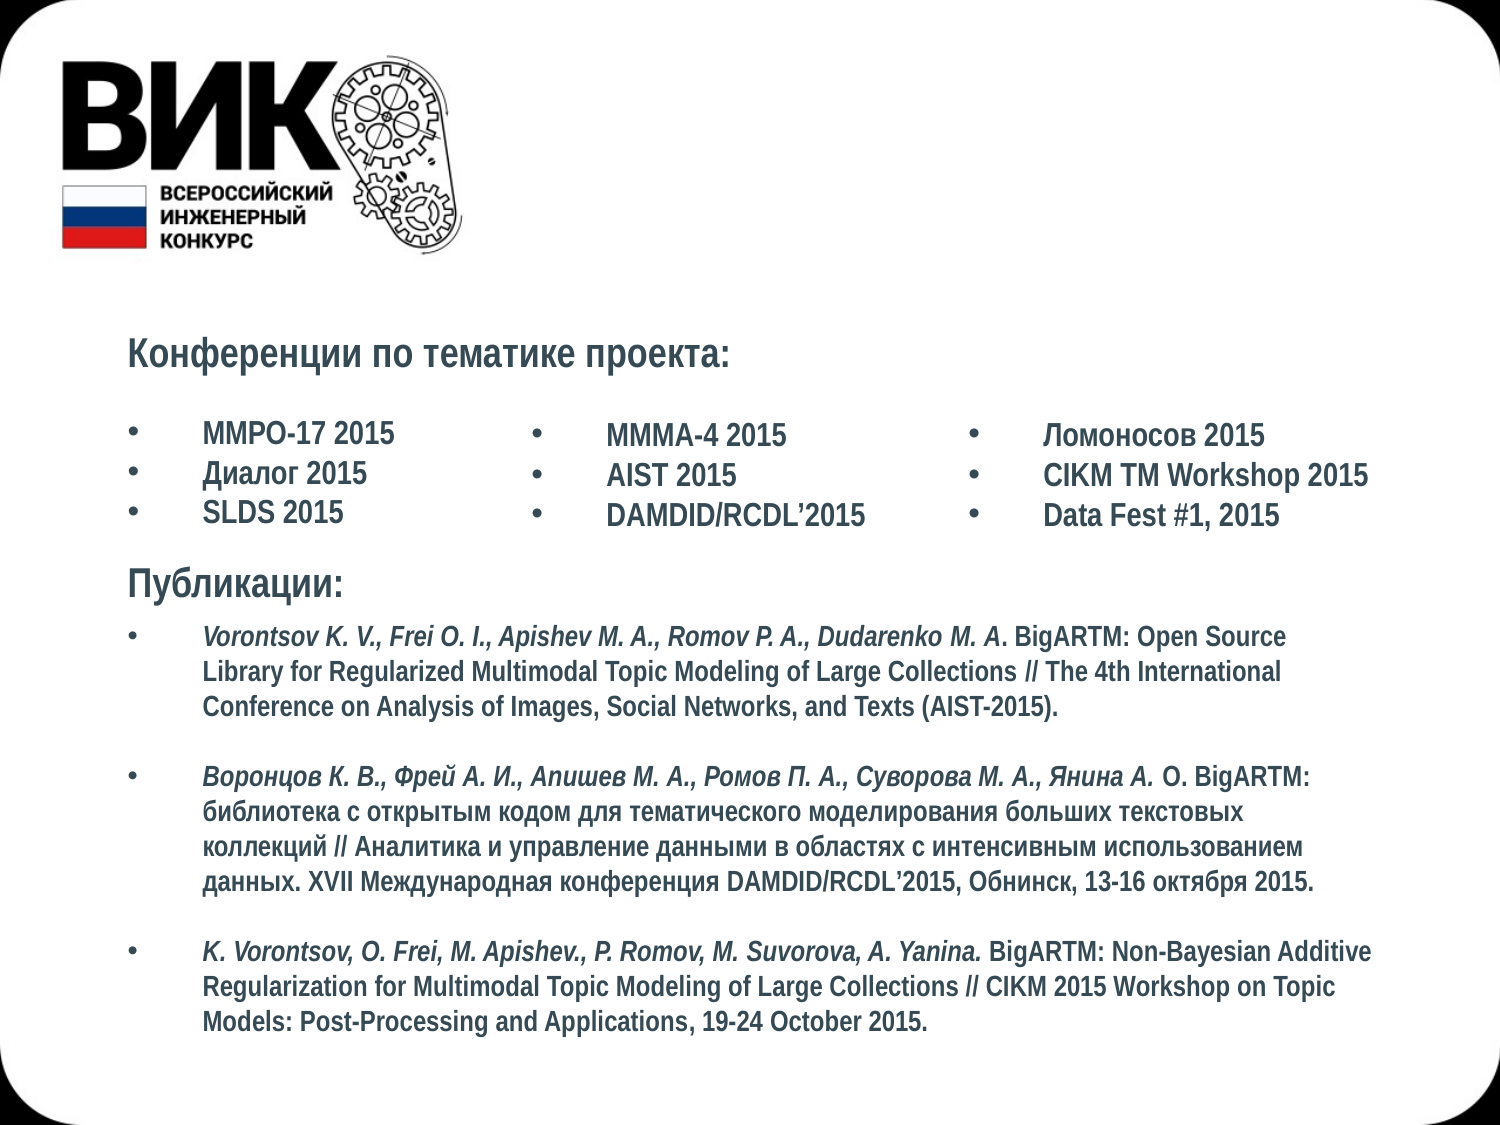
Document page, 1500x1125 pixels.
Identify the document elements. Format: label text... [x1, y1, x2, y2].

text_box Vorontsov K. V., Frei O. I., Apishev M. A., Romov P. A., Dudarenko M. A. BigARTM: Open Source Library for Regularized Multimodal Topic Modeling of Large Collections // The 4th International Conference on Analysis of Images, Social Networks, and Texts (AIST-2015). Воронцов К. В., Фрей А. И., Апишев М. А., Ромов П. А., Суворова М. А., Янина А. О. BigARTM: библиотека с открытым кодом для тематического моделирования больших текстовых коллекций // Аналитика и управление данными в областях с интенсивным использованием данных. XVII Международная конференция DAMDID/RCDL’2015, Обнинск, 13-16 октября 2015. K. Vorontsov, O. Frei, M. Apishev., P. Romov, M. Suvorova, A. Yanina. BigARTM: Non-Bayesian Additive Regularization for Multimodal Topic Modeling of Large Collections // CIKM 2015 Workshop on Topic Models: Post-Processing and Applications, 19-24 October 2015. [112, 610, 1388, 1070]
text_box MMMA-4 2015 AIST 2015 DAMDID/RCDL’2015 [516, 406, 929, 544]
text_box ММРО-17 2015 Диалог 2015 SLDS 2015 [112, 403, 517, 542]
picture [0, 0, 1500, 1125]
text_box Ломоносов 2015 CIKM TM Workshop 2015 Data Fest #1, 2015 [953, 406, 1407, 544]
title Конференции по тематике проекта: [112, 318, 1388, 381]
text_box Публикации: [112, 548, 1388, 610]
